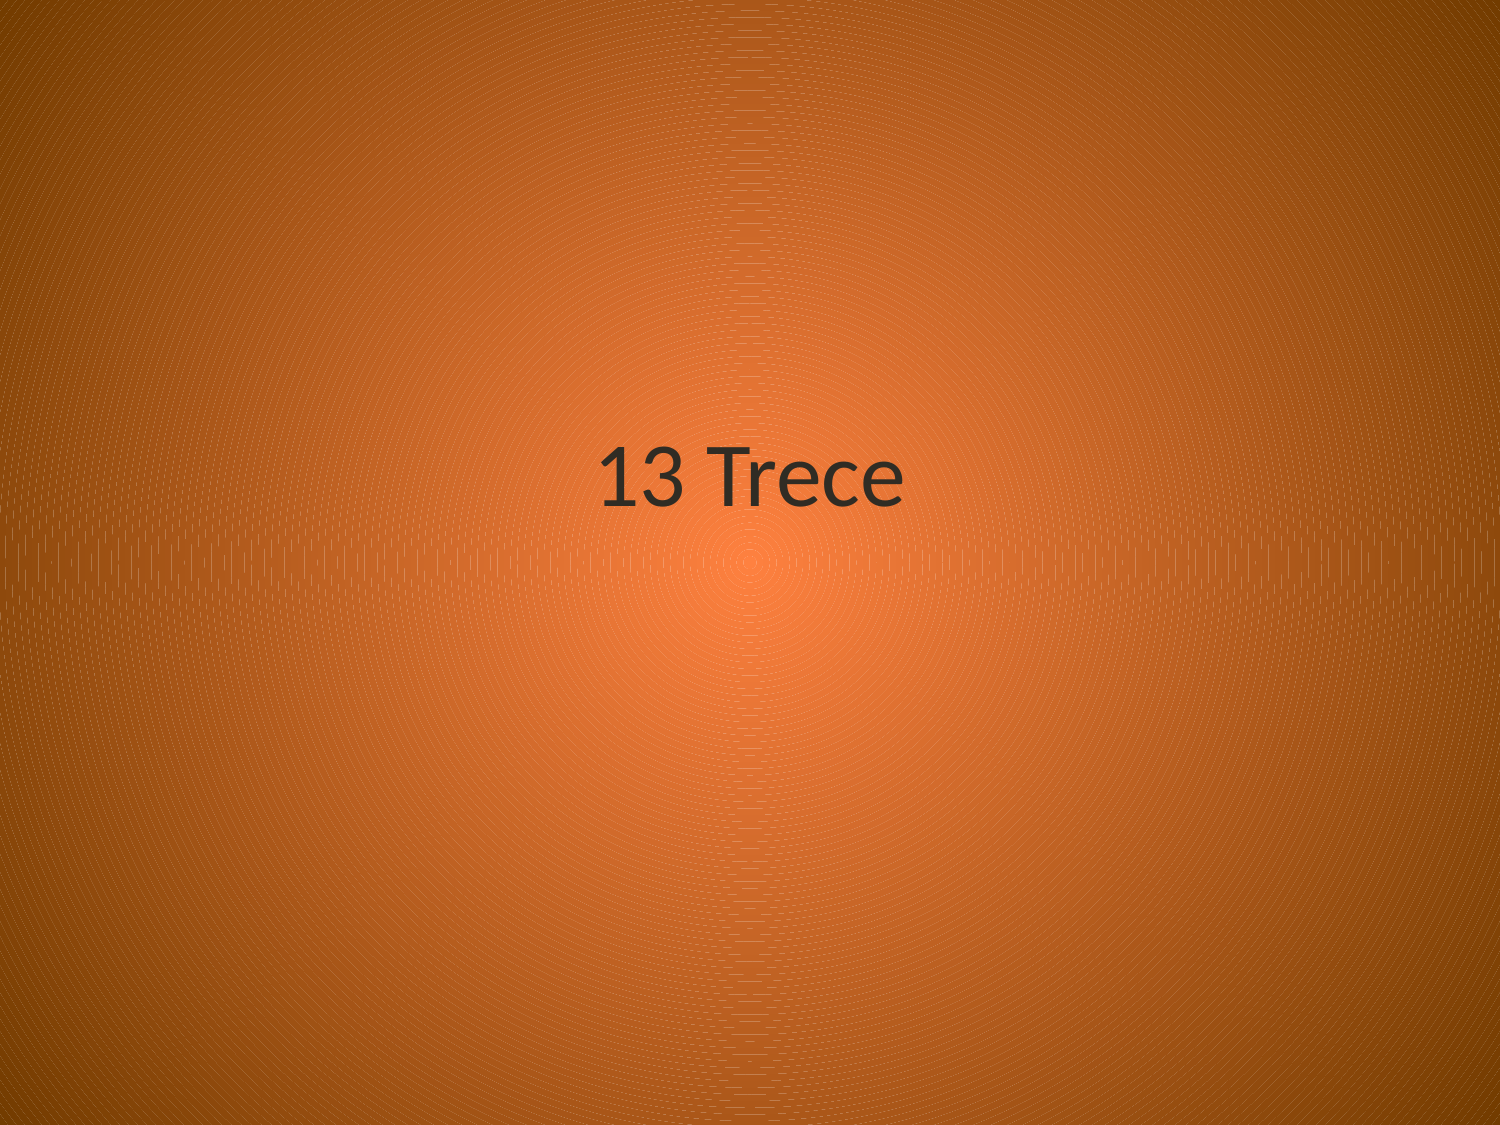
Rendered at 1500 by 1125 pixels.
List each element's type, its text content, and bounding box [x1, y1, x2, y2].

title 13 Trece [112, 349, 1388, 591]
